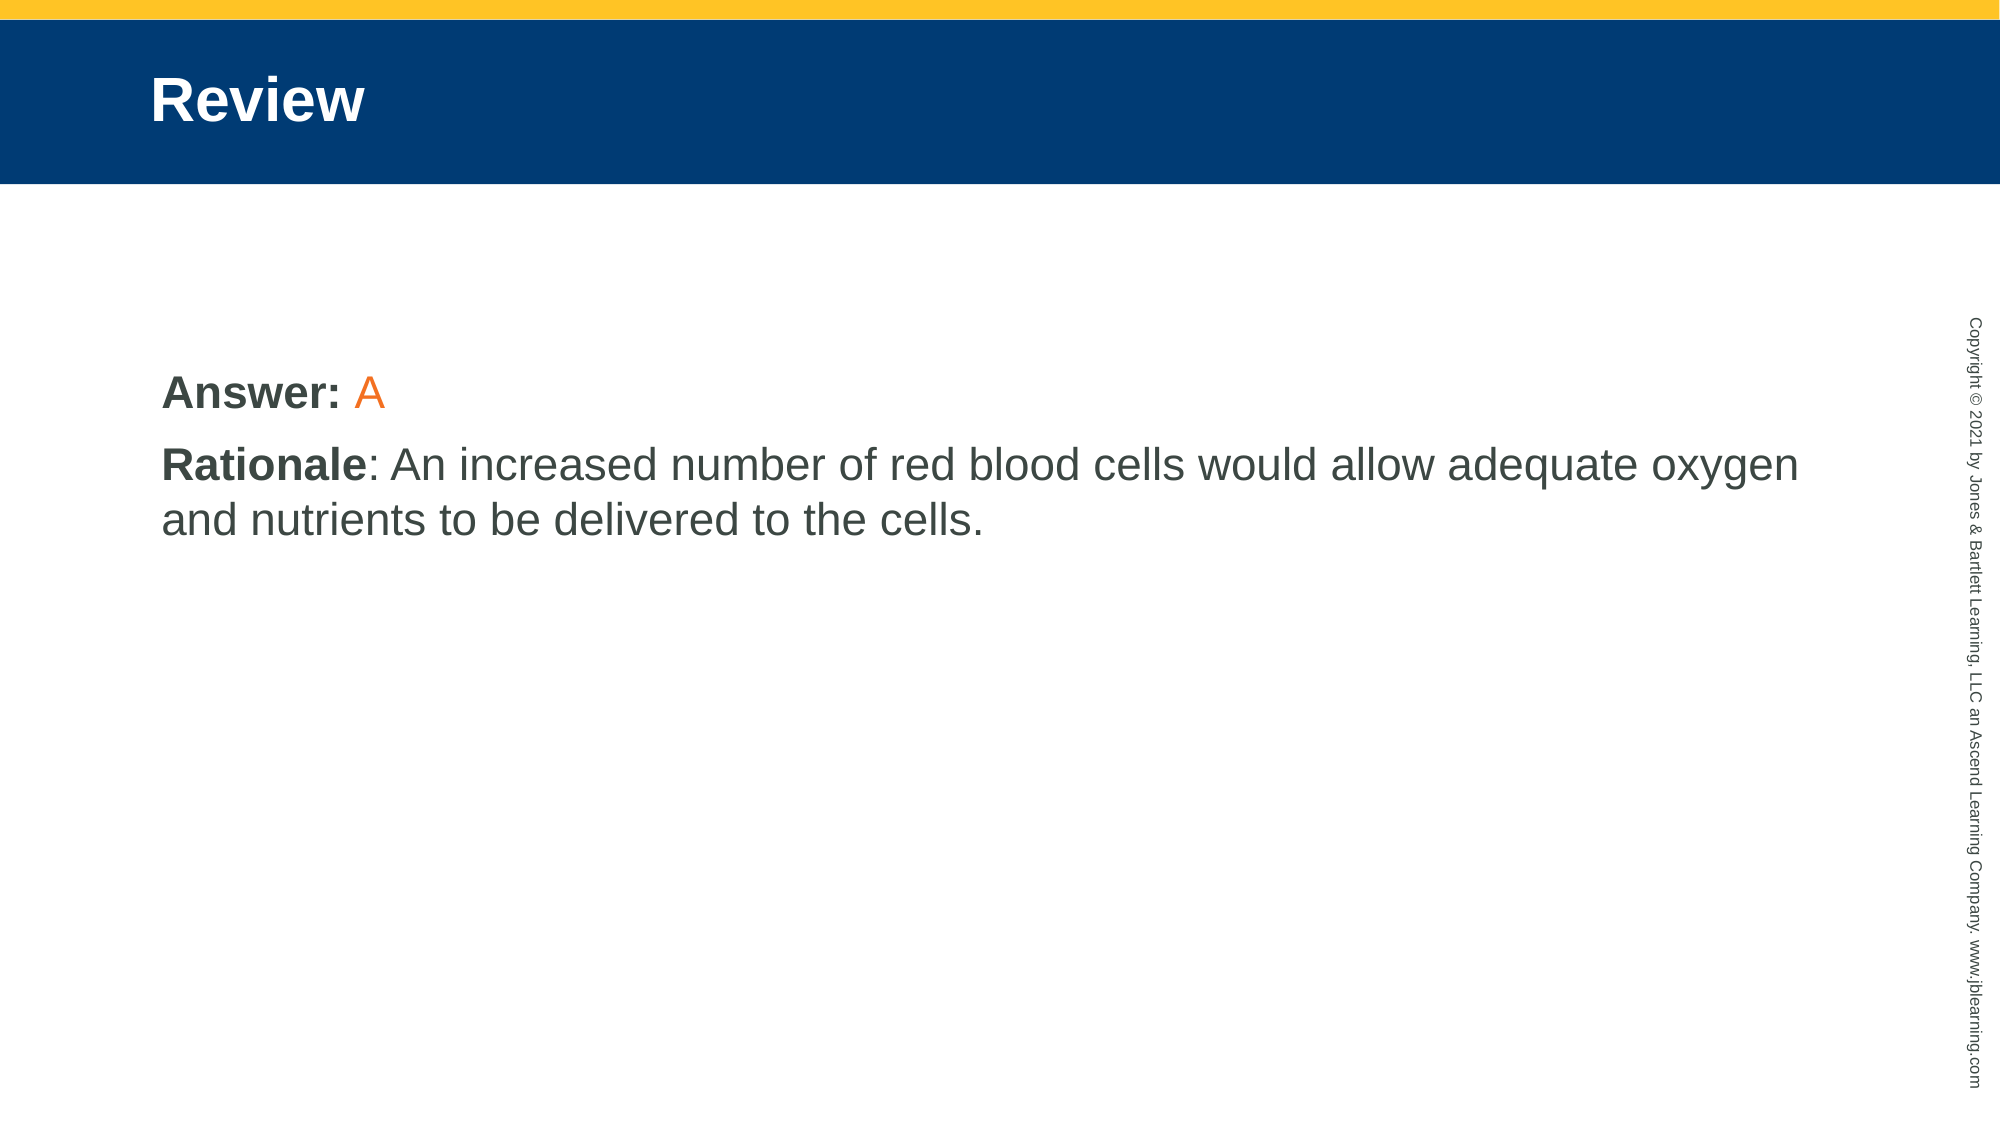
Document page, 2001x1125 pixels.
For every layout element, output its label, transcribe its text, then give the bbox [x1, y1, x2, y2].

title Review [0, 19, 2000, 185]
list Answer: A Rationale: An increased number of red blood cells would allow adequate oxygen and nutrients to be delivered to the cells. [146, 361, 1859, 1016]
